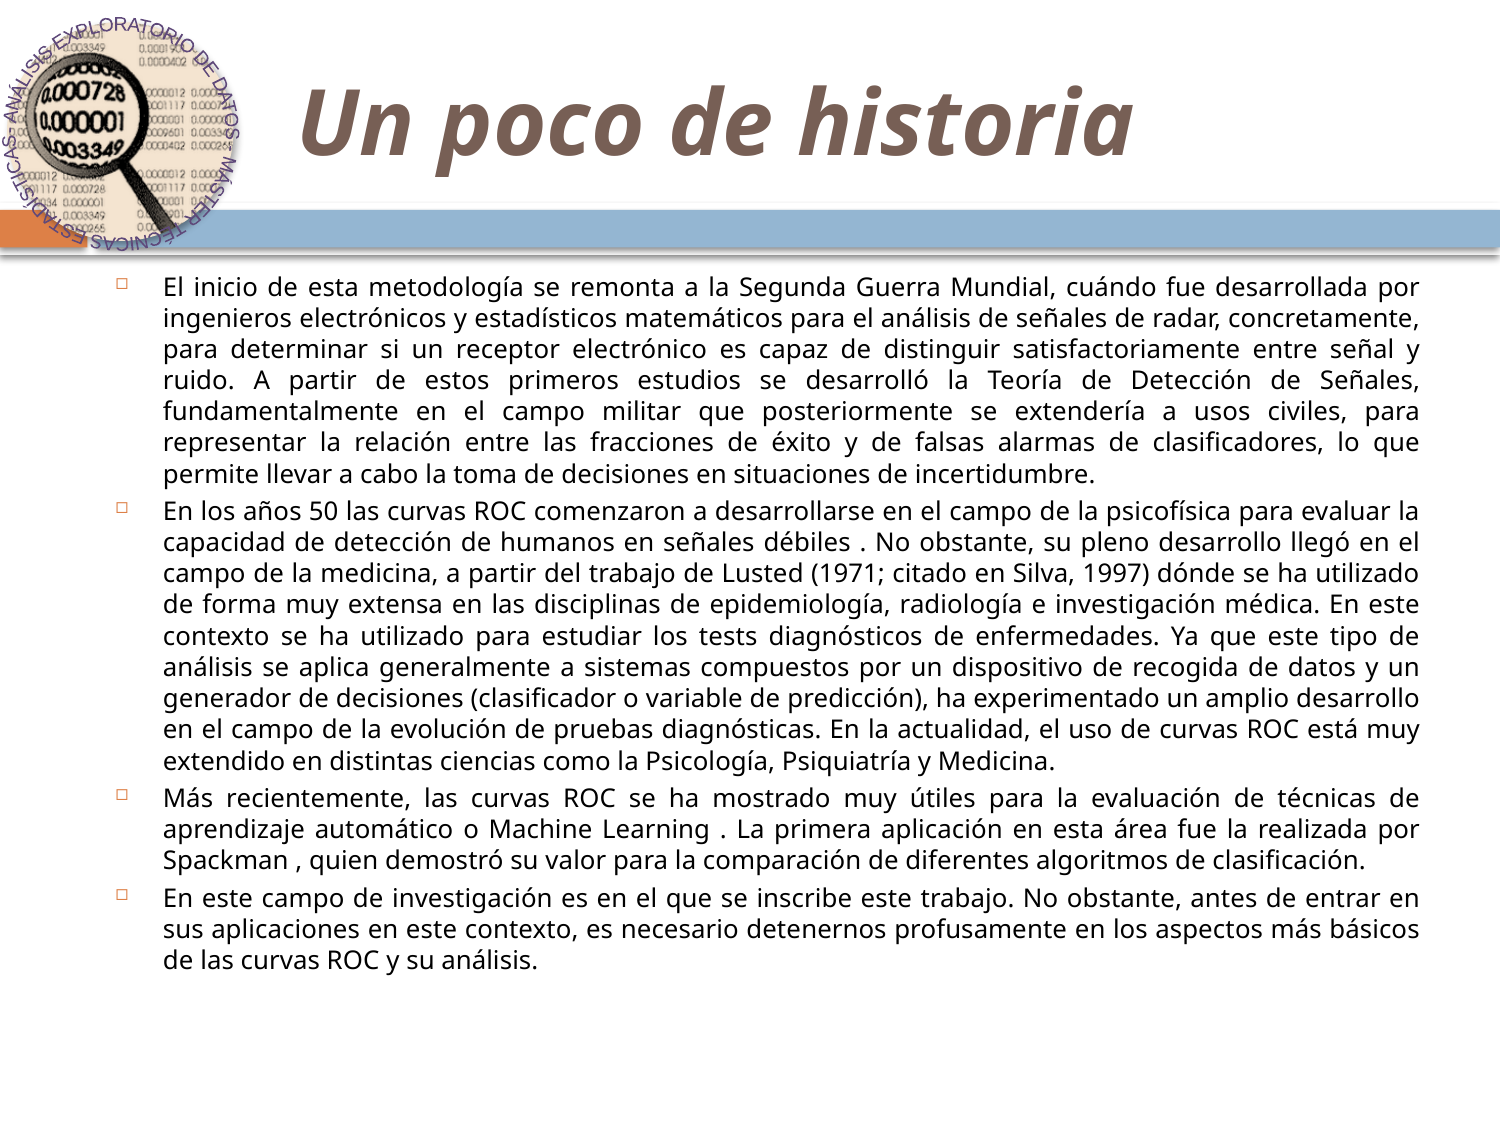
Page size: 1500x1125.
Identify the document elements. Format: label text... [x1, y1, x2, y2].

list El inicio de esta metodología se remonta a la Segunda Guerra Mundial, cuándo fue desarrollada por ingenieros electrónicos y estadísticos matemáticos para el análisis de señales de radar, concretamente, para determinar si un receptor electrónico es capaz de distinguir satisfactoriamente entre señal y ruido. A partir de estos primeros estudios se desarrolló la Teoría de Detección de Señales, fundamentalmente en el campo militar que posteriormente se extendería a usos civiles, para representar la relación entre las fracciones de éxito y de falsas alarmas de clasificadores, lo que permite llevar a cabo la toma de decisiones en situaciones de incertidumbre. En los años 50 las curvas ROC comenzaron a desarrollarse en el campo de la psicofísica para evaluar la capacidad de detección de humanos en señales débiles . No obstante, su pleno desarrollo llegó en el campo de la medicina, a partir del trabajo de Lusted (1971; citado en Silva, 1997) dónde se ha utilizado de forma muy extensa en las disciplinas de epidemiología, radiología e investigación médica. En este contexto se ha utilizado para estudiar los tests diagnósticos de enfermedades. Ya que este tipo de análisis se aplica generalmente a sistemas compuestos por un dispositivo de recogida de datos y un generador de decisiones (clasificador o variable de predicción), ha experimentado un amplio desarrollo en el campo de la evolución de pruebas diagnósticas. En la actualidad, el uso de curvas ROC está muy extendido en distintas ciencias como la Psicología, Psiquiatría y Medicina. Más recientemente, las curvas ROC se ha mostrado muy útiles para la evaluación de técnicas de aprendizaje automático o Machine Learning . La primera aplicación en esta área fue la realizada por Spackman , quien demostró su valor para la comparación de diferentes algoritmos de clasificación. En este campo de investigación es en el que se inscribe este trabajo. No obstante, antes de entrar en sus aplicaciones en este contexto, es necesario detenernos profusamente en los aspectos más básicos de las curvas ROC y su análisis. [100, 262, 1439, 1001]
title Un poco de historia [281, 37, 1454, 201]
